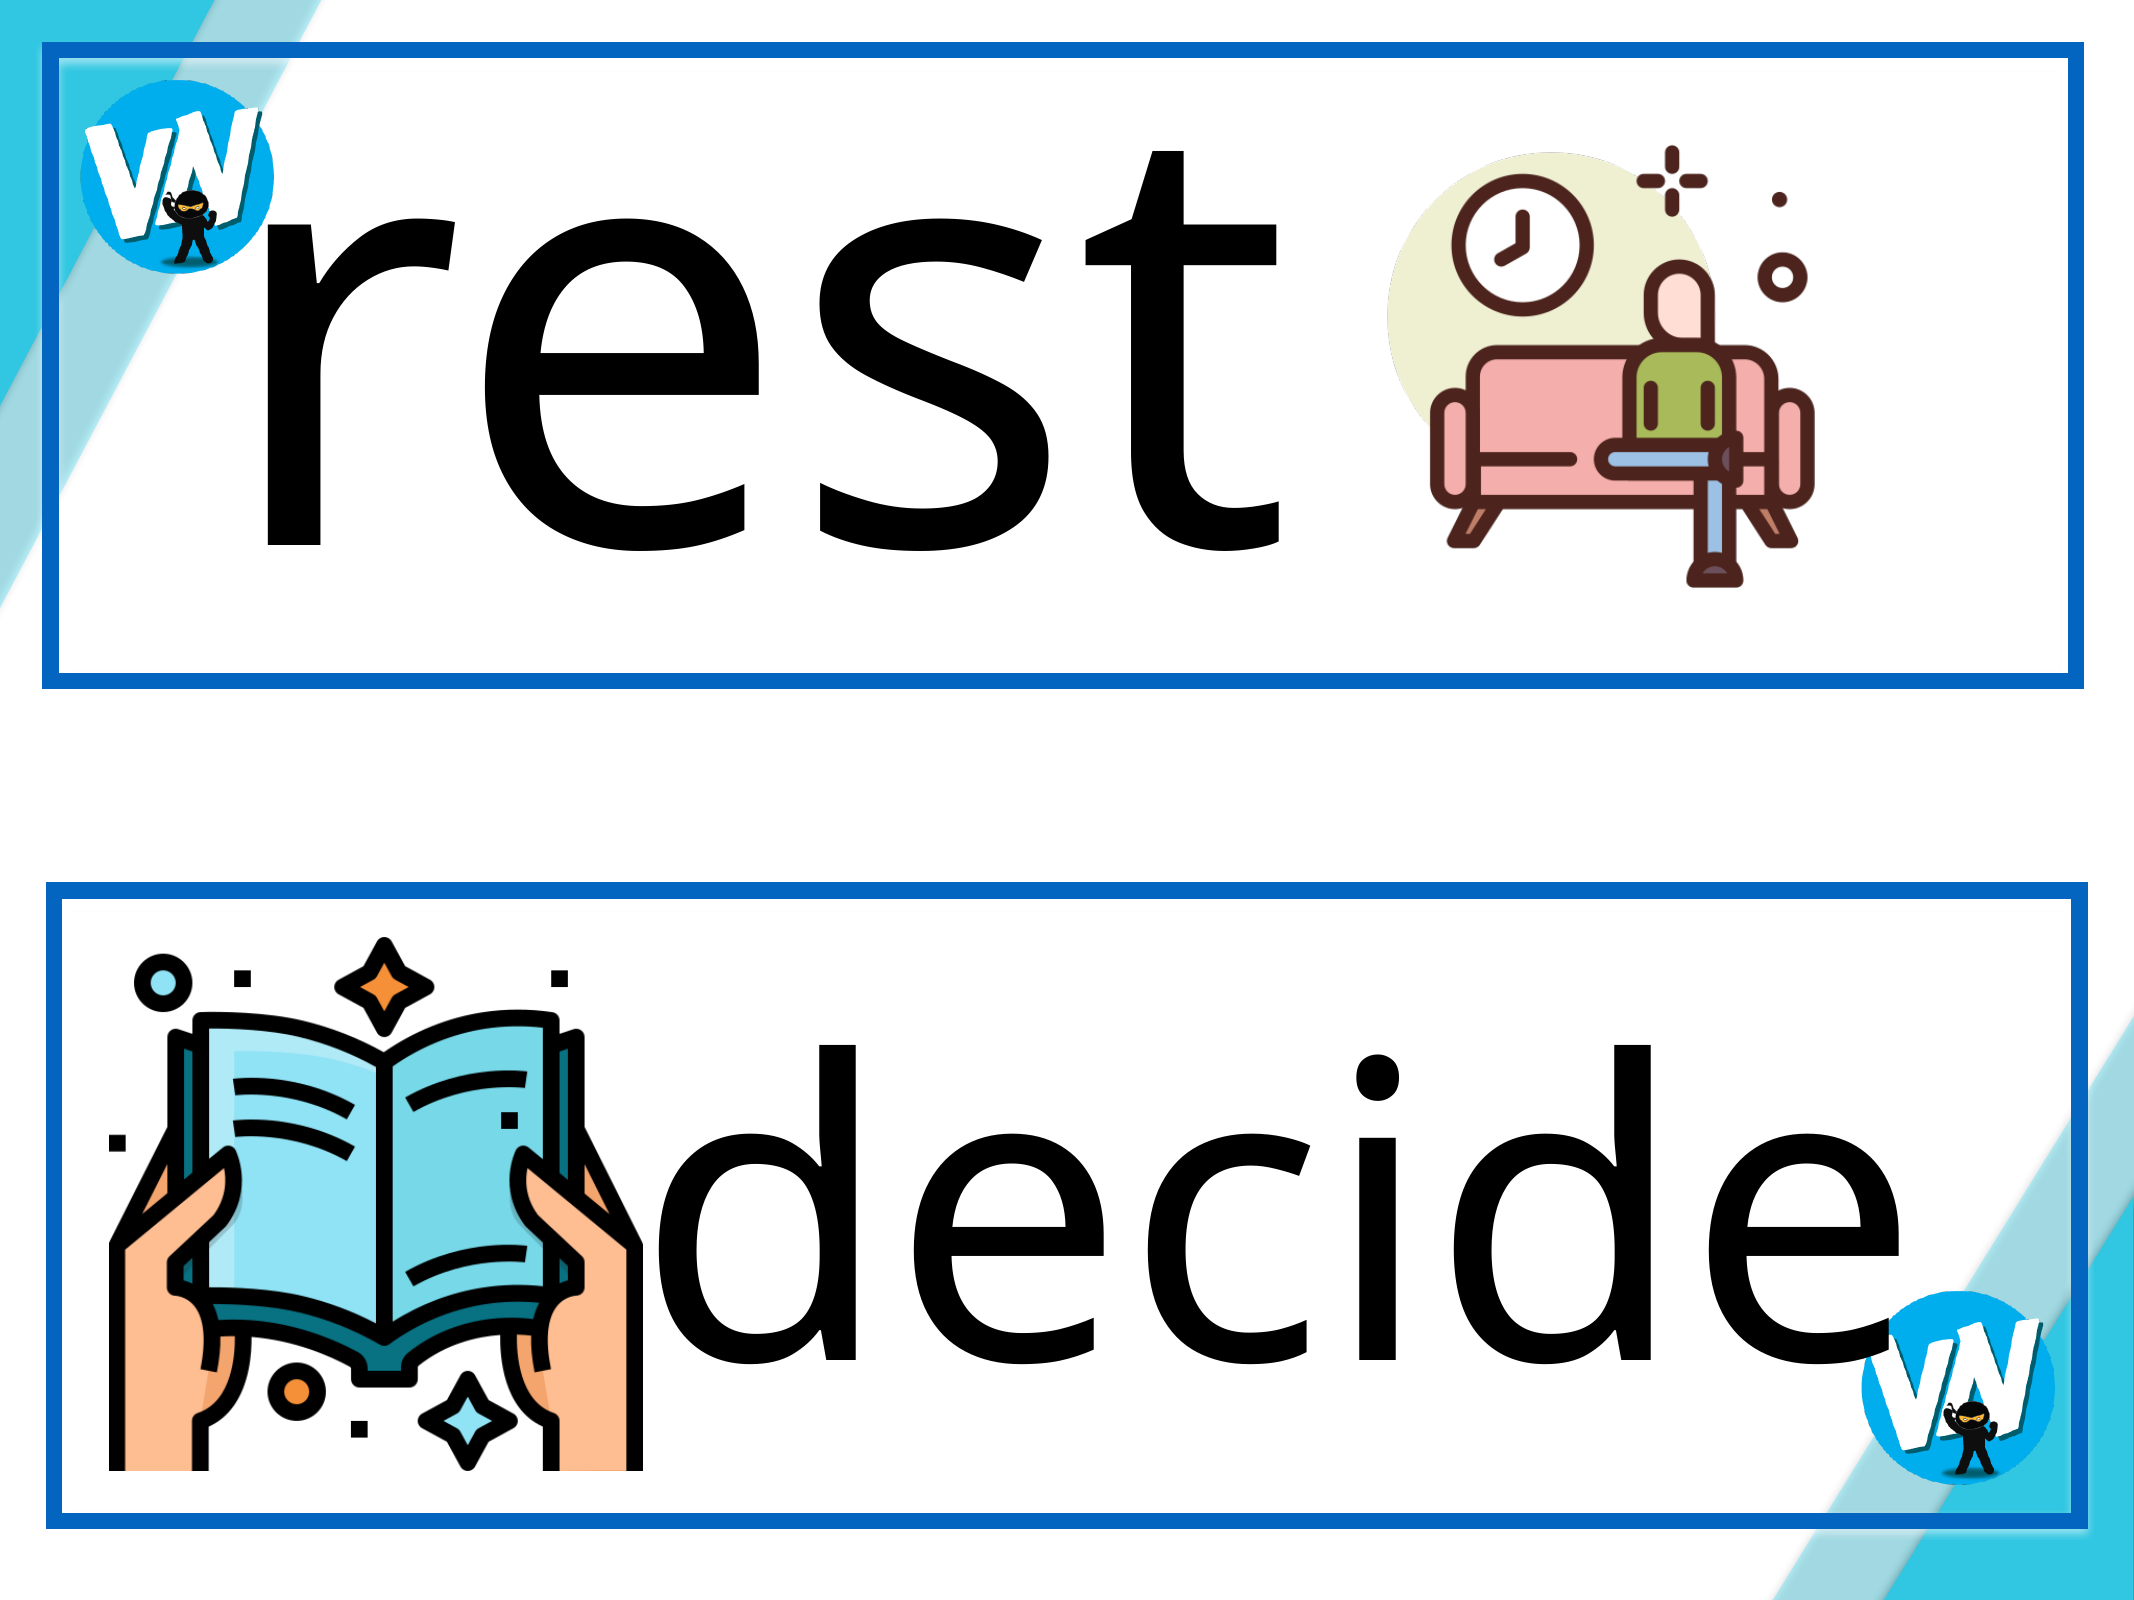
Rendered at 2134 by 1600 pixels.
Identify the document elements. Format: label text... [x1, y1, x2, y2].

text_box [86, 50, 2076, 681]
text_box rest [209, 0, 1301, 674]
picture [109, 937, 643, 1472]
text_box [86, 890, 1956, 1522]
picture [57, 77, 299, 278]
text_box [1963, 235, 2134, 1600]
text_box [0, 0, 78, 1544]
picture [1334, 99, 1868, 634]
text_box decide [651, 937, 1956, 1452]
picture [1837, 1288, 2080, 1488]
